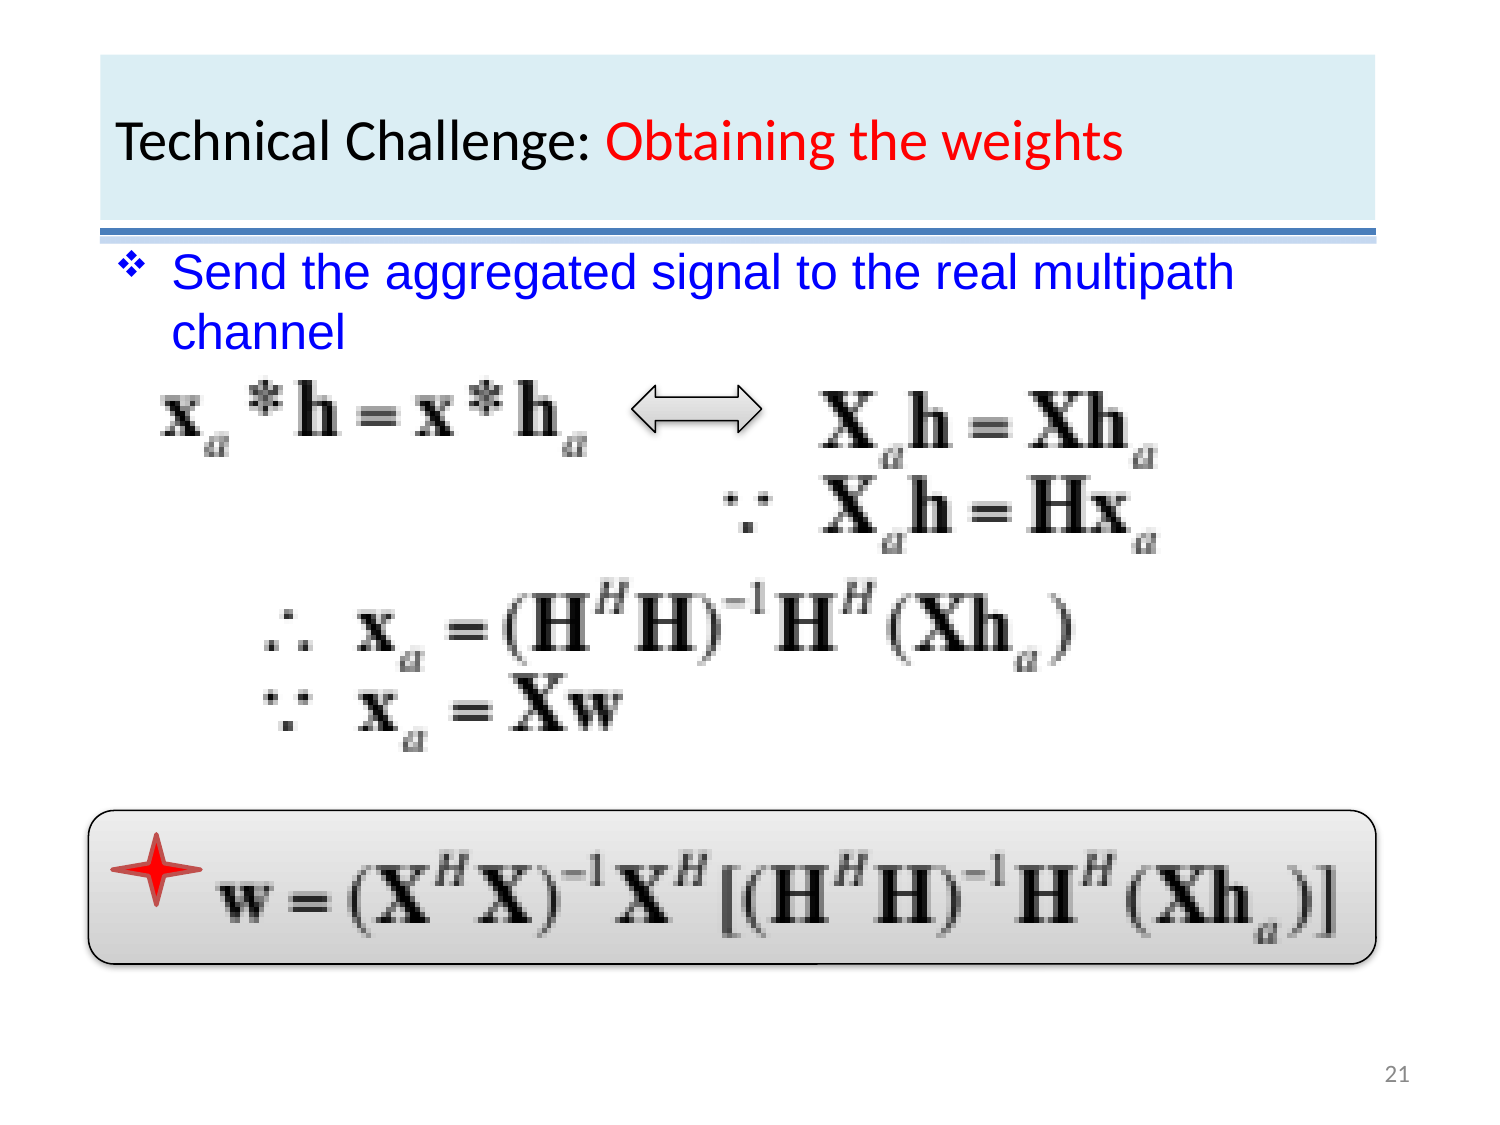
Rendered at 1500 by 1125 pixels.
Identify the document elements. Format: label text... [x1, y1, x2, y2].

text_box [808, 371, 1164, 442]
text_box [88, 810, 1377, 965]
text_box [151, 359, 597, 469]
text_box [253, 642, 628, 764]
title Technical Challenge: Obtaining the weights [100, 54, 1376, 220]
text_box [631, 384, 763, 434]
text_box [714, 443, 1167, 566]
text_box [255, 562, 1081, 684]
slide_number 21 [1074, 1042, 1425, 1103]
text_box Send the aggregated signal to the real multipath channel [100, 244, 1376, 367]
